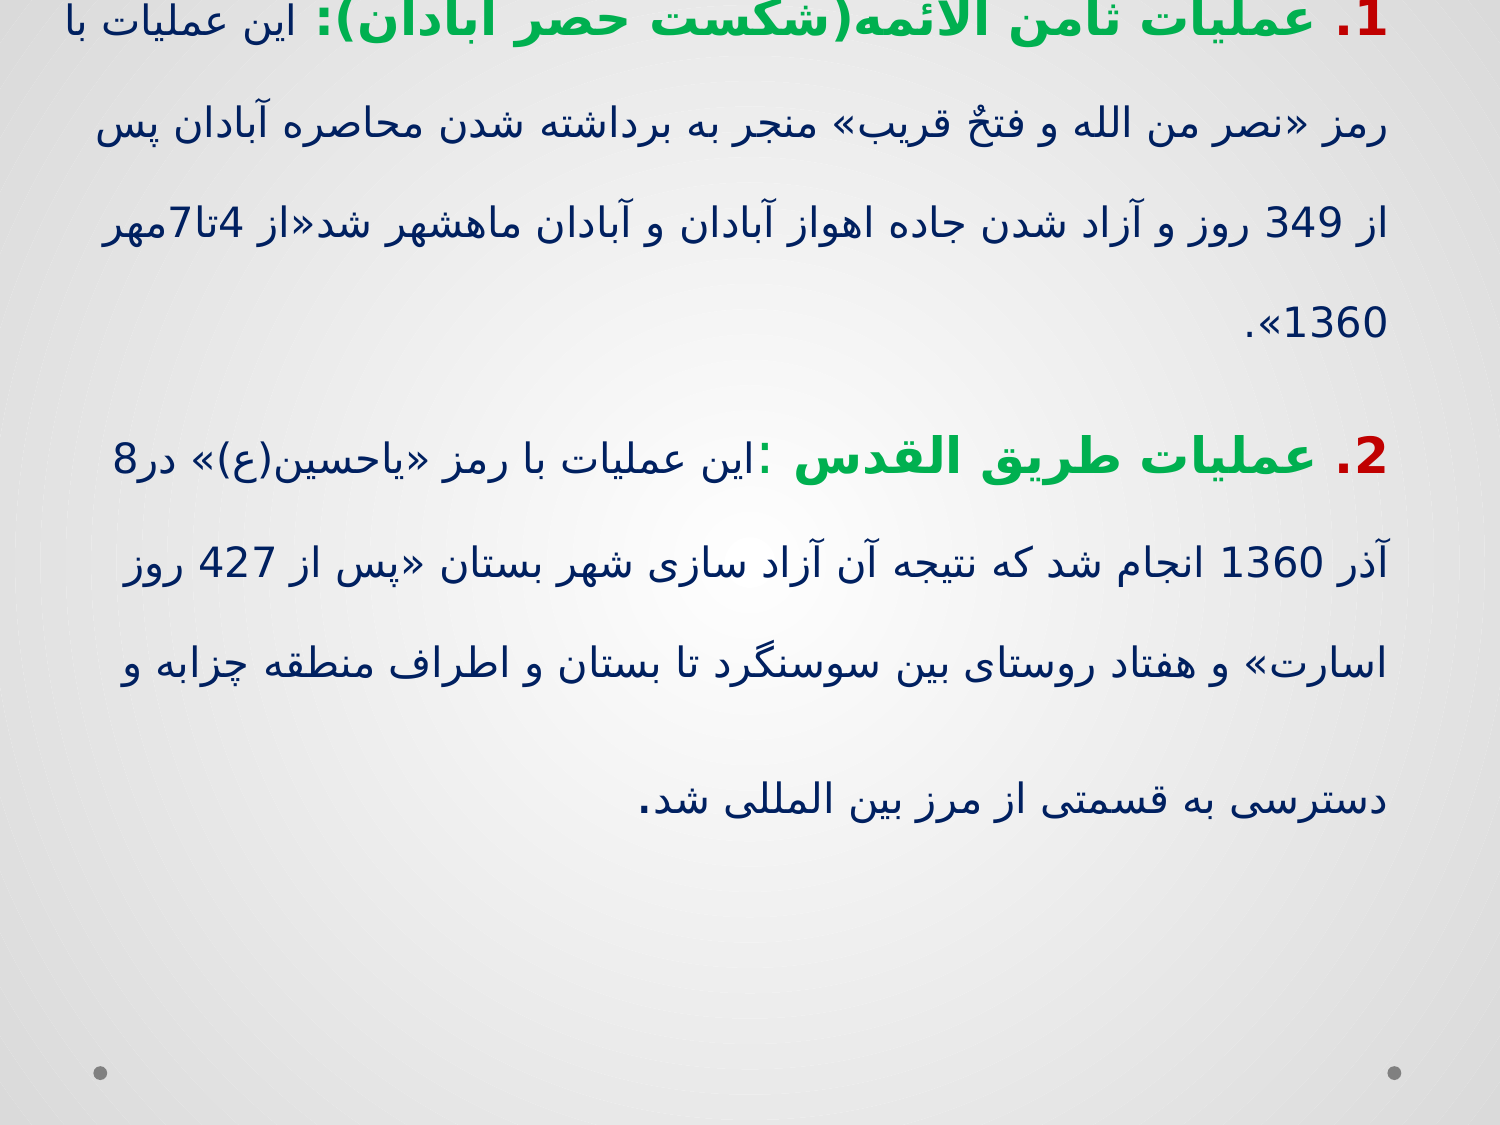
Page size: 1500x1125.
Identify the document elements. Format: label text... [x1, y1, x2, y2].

title آزاد سازی مناطق اشغالی«عملیاتهای مشترک ارتش و سپاه» 1. عملیات ثامن الائمه(شکست حصر آبادان): این عملیات با رمز «نصر من الله و فتحٌ قریب» منجر به برداشته شدن محاصره آبادان پس از 349 روز و آزاد شدن جاده اهواز آبادان و آبادان ماهشهر شد«از 4تا7مهر 1360». 2. عملیات طریق القدس :این عملیات با رمز «یاحسین(ع)» در8 آذر 1360 انجام شد که نتیجه آن آزاد سازی شهر بستان «پس از 427 روز اسارت» و هفتاد روستای بین سوسنگرد تا بستان و اطراف منطقه چزابه و دسترسی به قسمتی از مرز بین المللی شد. [41, 196, 1404, 1125]
